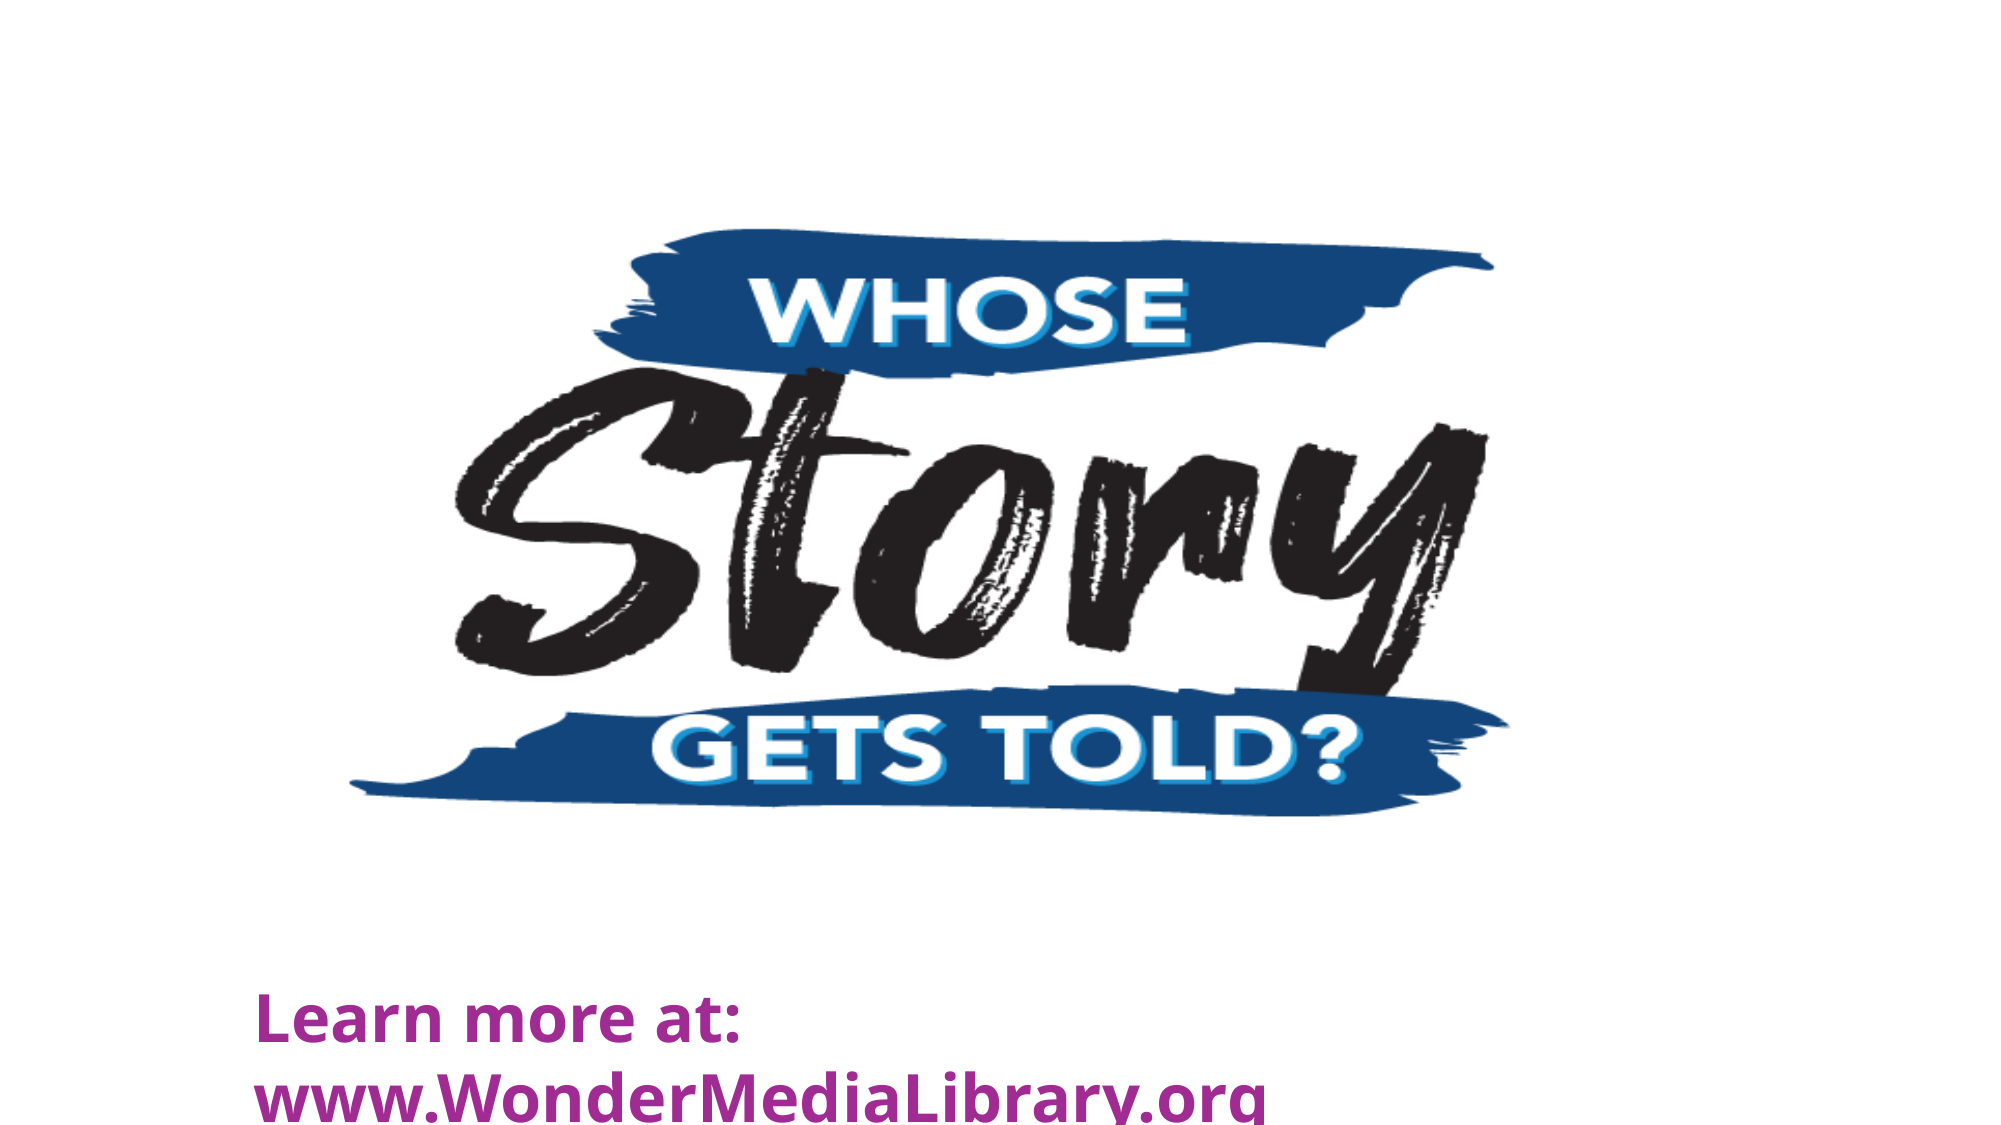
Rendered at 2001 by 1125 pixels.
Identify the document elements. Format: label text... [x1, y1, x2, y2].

text_box Learn more at: www.WonderMediaLibrary.org [238, 968, 1789, 1125]
picture [146, 124, 1805, 923]
